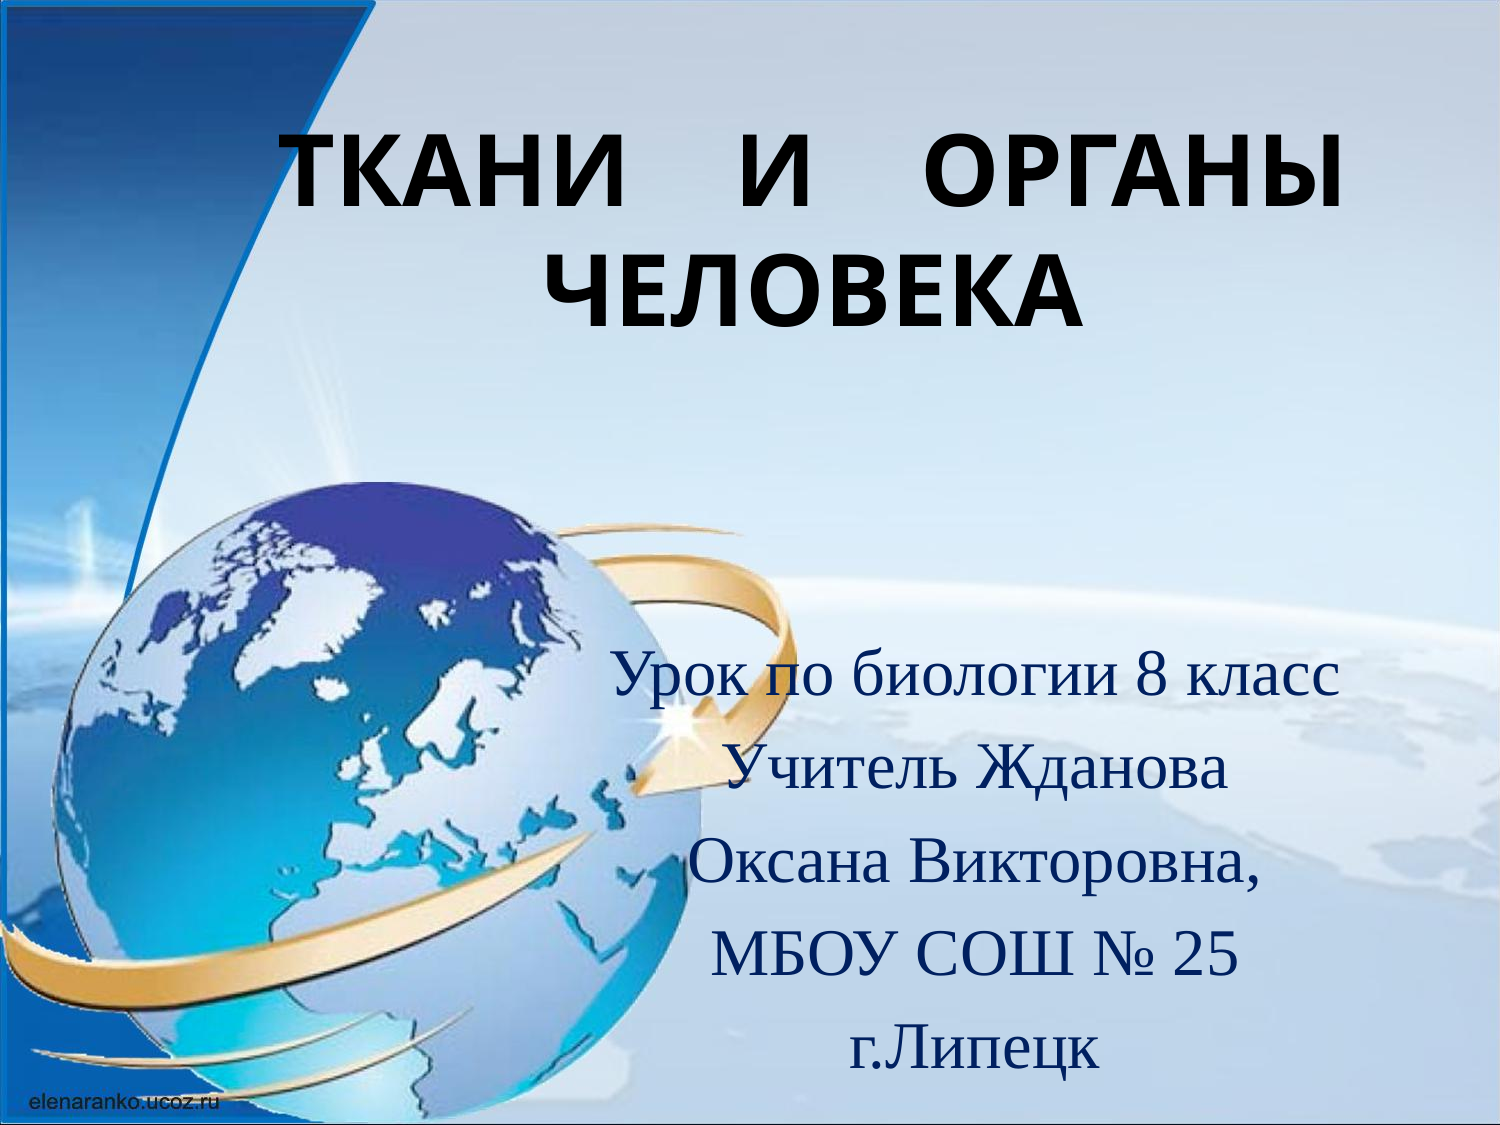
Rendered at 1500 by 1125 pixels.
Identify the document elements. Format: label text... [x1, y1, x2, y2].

picture [443, 859, 450, 870]
title ТКАНИ И ОРГАНЫ ЧЕЛОВЕКА [175, 105, 1451, 347]
picture [0, 0, 1500, 1125]
subtitle Урок по биологии 8 класс Учитель Жданова Оксана Викторовна, МБОУ СОШ № 25 г.Липецк [450, 621, 1500, 1090]
